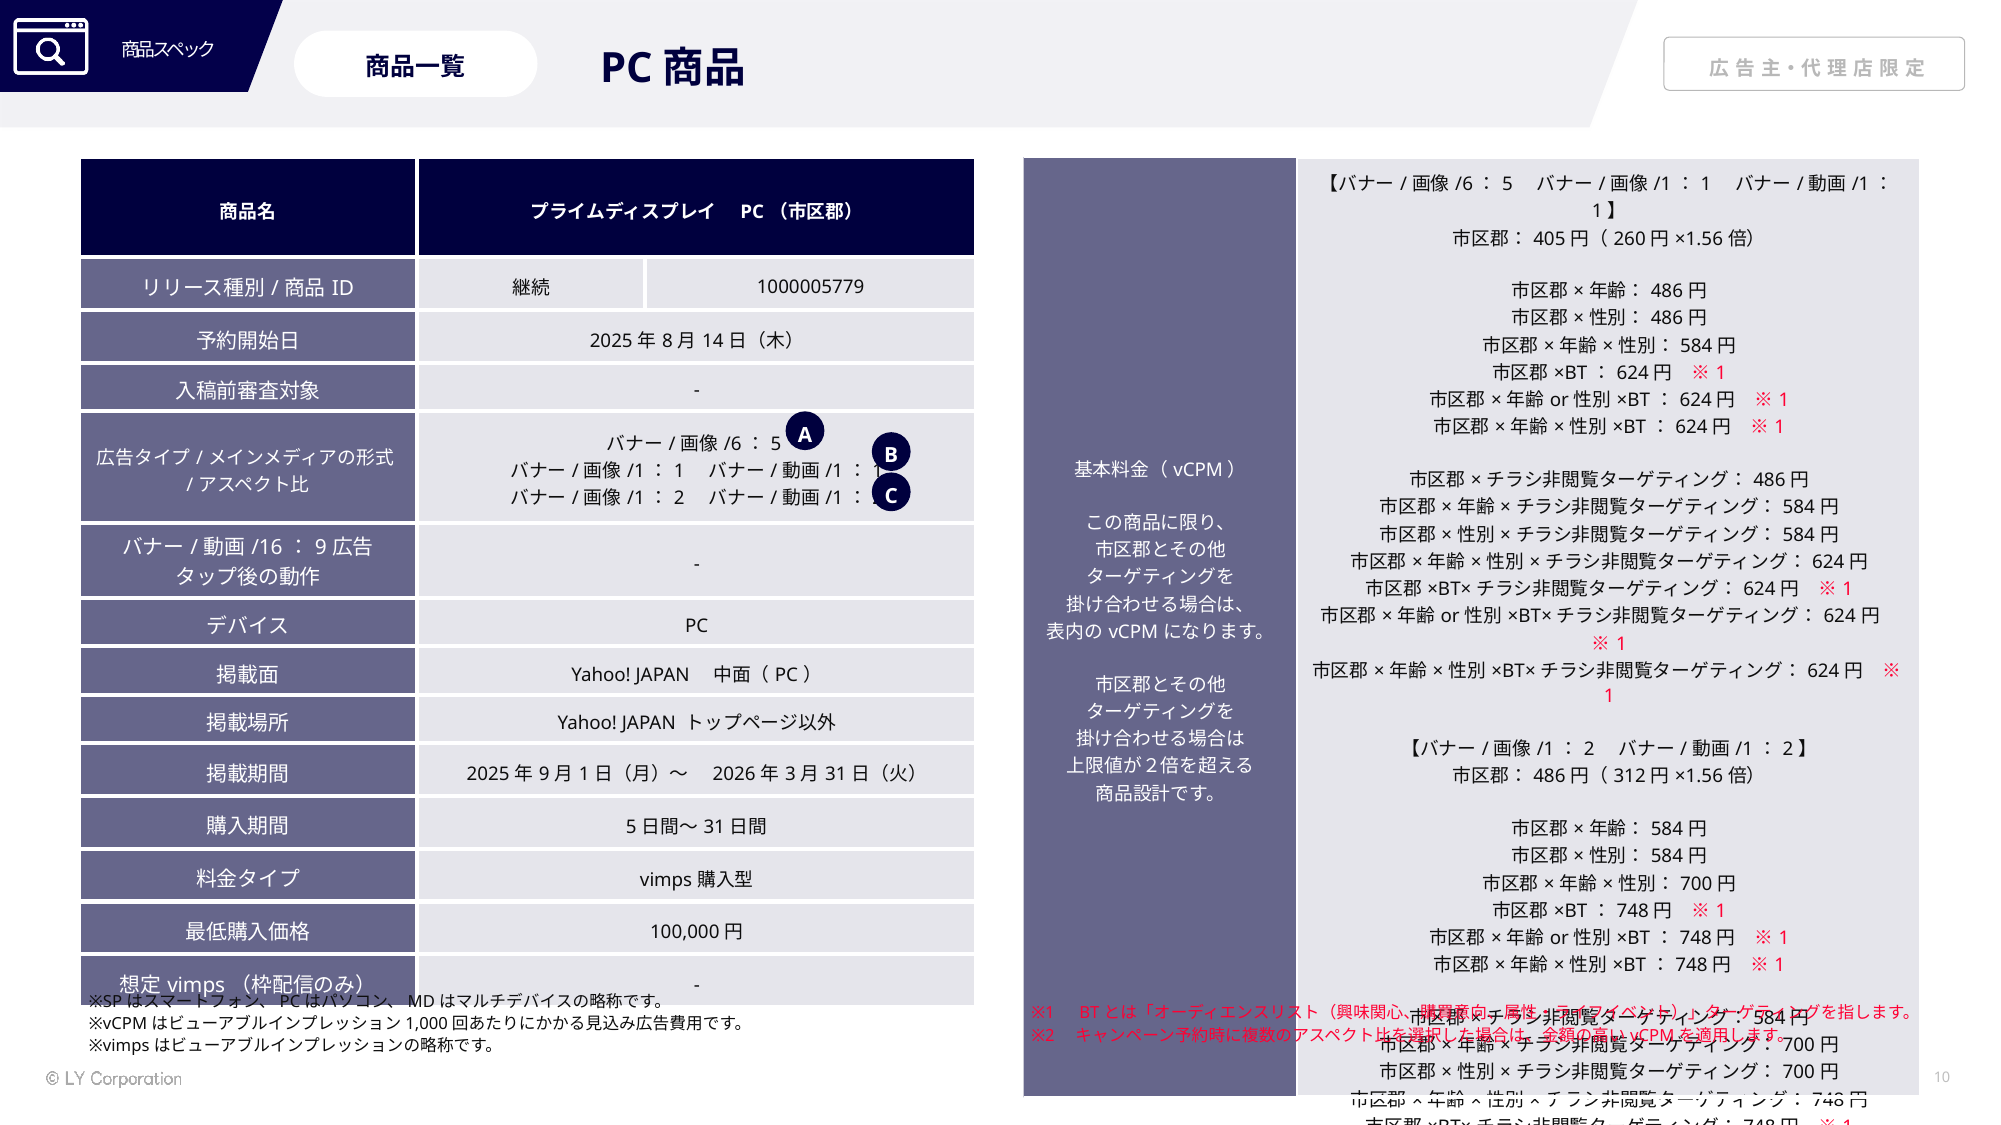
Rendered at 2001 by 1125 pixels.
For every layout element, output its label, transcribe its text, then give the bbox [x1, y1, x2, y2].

table_header 【バナー/画像/6：5 バナー/画像/1：1 バナー/動画/1：1】 市区郡：405円（260円×1.56倍） 市区郡×年齢：486円 市区郡×性別：486円 市区郡×年齢×性別：584円 市区郡×BT：624円 ※1 市区郡×年齢or性別×BT：624円 ※1 市区郡×年齢×性別×BT：624円 ※1 市区郡×チラシ非閲覧ターゲティング：486円 市区郡×年齢×チラシ非閲覧ターゲティング：584円 市区郡×性別×チラシ非閲覧ターゲティング：584円 市区郡×年齢×性別×チラシ非閲覧ターゲティング：624円 市区郡×BT×チラシ非閲覧ターゲティング：624円 ※1 市区郡×年齢or性別×BT×チラシ非閲覧ターゲティング：624円 ※1 市区郡×年齢×性別×BT×チラシ非閲覧ターゲティング：624円 ※1 【バナー/画像/1：2 バナー/動画/1：2】 市区郡：486円（312円×1.56倍） 市区郡×年齢：584円 市区郡×性別：584円 市区郡×年齢×性別：700円 市区郡×BT：748円 ※1 市区郡×年齢or性別×BT：748円 ※1 市区郡×年齢×性別×BT：748円 ※1 市区郡×チラシ非閲覧ターゲティング：584円 市区郡×年齢×チラシ非閲覧ターゲティング：700円 市区郡×性別×チラシ非閲覧ターゲティング：700円 市区郡×年齢×性別×チラシ非閲覧ターゲティング：748円 市区郡×BT×チラシ非閲覧ターゲティング：748円 ※1 市区郡×年齢or性別×BT×チラシ非閲覧ターゲティング：748円 ※1 市区郡×年齢×性別×BT×チラシ非閲覧ターゲティング：748円 ※1 ※2 [1298, 159, 1919, 1000]
table_header 【バナー/画像/6：5 バナー/画像/1：1 バナー/動画/1：1】 市区郡：405円（260円×1.56倍） 市区郡×年齢：486円 市区郡×性別：486円 市区郡×年齢×性別：584円 市区郡×BT：624円 ※1 市区郡×年齢or性別×BT：624円 ※1 市区郡×年齢×性別×BT：624円 ※1 市区郡×チラシ非閲覧ターゲティング：486円 市区郡×年齢×チラシ非閲覧ターゲティング：584円 市区郡×性別×チラシ非閲覧ターゲティング：584円 市区郡×年齢×性別×チラシ非閲覧ターゲティング：624円 市区郡×BT×チラシ非閲覧ターゲティング：624円 ※1 市区郡×年齢or性別×BT×チラシ非閲覧ターゲティング：624円 ※1 市区郡×年齢×性別×BT×チラシ非閲覧ターゲティング：624円 ※1 【バナー/画像/1：2 バナー/動画/1：2】 市区郡：486円（312円×1.56倍） 市区郡×年齢：584円 市区郡×性別：584円 市区郡×年齢×性別：700円 市区郡×BT：748円 ※1 市区郡×年齢or性別×BT：748円 ※1 市区郡×年齢×性別×BT：748円 ※1 市区郡×チラシ非閲覧ターゲティング：584円 市区郡×年齢×チラシ非閲覧ターゲティング：700円 市区郡×性別×チラシ非閲覧ターゲティング：700円 市区郡×年齢×性別×チラシ非閲覧ターゲティング：748円 市区郡×BT×チラシ非閲覧ターゲティング：748円 ※1 市区郡×年齢or性別×BT×チラシ非閲覧ターゲティング：748円 ※1 市区郡×年齢×性別×BT×チラシ非閲覧ターゲティング：748円 ※1 ※2 [1298, 1045, 1919, 1095]
list 商品スペック [97, 13, 240, 81]
text_box ※1 BTとは「オーディエンスリスト（興味関心、購買意向、属性・ライフイベント）」ターゲティングを指します。 ※2 キャンペーン予約時に複数のアスペクト比を選択した場合は、金額の高いvCPMを適用します。 [1031, 1000, 1921, 1045]
table_cell 広告タイプ/メインメディアの形式/アスペクト比 [81, 413, 415, 521]
table_cell PC [419, 600, 974, 644]
table_cell - [419, 956, 974, 1005]
table_header プライムディスプレイ PC（市区郡） [419, 159, 974, 255]
table_cell バナー/動画/16：9広告 タップ後の動作 [81, 525, 415, 596]
table_cell デバイス [81, 600, 415, 644]
table_cell Yahoo! JAPAN 中面（PC） [419, 648, 974, 693]
text_box A [785, 411, 825, 451]
table_cell ‐ [419, 525, 974, 596]
table_cell 最低購入価格 [81, 904, 415, 952]
table_cell 2025年8月14日（木） [419, 312, 974, 361]
picture [46, 1071, 181, 1088]
table_cell 料金タイプ [81, 851, 415, 899]
picture [9, 5, 92, 87]
text_box B [871, 432, 911, 471]
table_cell 継続 [419, 259, 643, 308]
table_cell Yahoo! JAPAN トップページ以外 [419, 697, 974, 741]
table_cell 掲載期間 [81, 745, 415, 794]
table_cell 想定vimps（枠配信のみ） [81, 956, 415, 1005]
text_box C [871, 472, 911, 512]
table_cell 2025年9月1日（月）～ 2026年3月31日（火） [419, 745, 974, 794]
table_cell 1000005779 [647, 259, 974, 308]
table_cell 予約開始日 [81, 312, 415, 361]
text_box ※SPはスマートフォン、PCはパソコン、MDはマルチデバイスの略称です。 ※vCPMはビューアブルインプレッション1,000回あたりにかかる見込み広告費用です。 ※vimpsはビューアブルインプレッションの略称です。 [88, 989, 756, 1056]
list PC商品 [600, 41, 1481, 97]
table_cell 購入期間 [81, 798, 415, 847]
table_cell 掲載場所 [81, 697, 415, 741]
table_cell バナー/画像/6：5 バナー/画像/1：1 バナー/動画/1：1 バナー/画像/1：2 バナー/動画/1：2 [419, 413, 974, 521]
table_header 基本料金（vCPM） この商品に限り、 市区郡とその他 ターゲティングを 掛け合わせる場合は、 表内のvCPMになります。 市区郡とその他 ターゲティングを 掛け合わせる場合は 上限値が２倍を超える 商品設計です。 [1024, 158, 1296, 1096]
table_header 商品名 [81, 159, 415, 255]
table_cell 5日間～31日間 [419, 798, 974, 847]
table_cell 入稿前審査対象 [81, 365, 415, 409]
table_cell リリース種別/商品ID [81, 259, 415, 308]
text_box 商品一覧 [293, 29, 539, 98]
table_cell 掲載面 [81, 648, 415, 693]
table_cell vimps購入型 [419, 851, 974, 899]
table_cell - [419, 365, 974, 409]
table_cell 100,000円 [419, 904, 974, 952]
